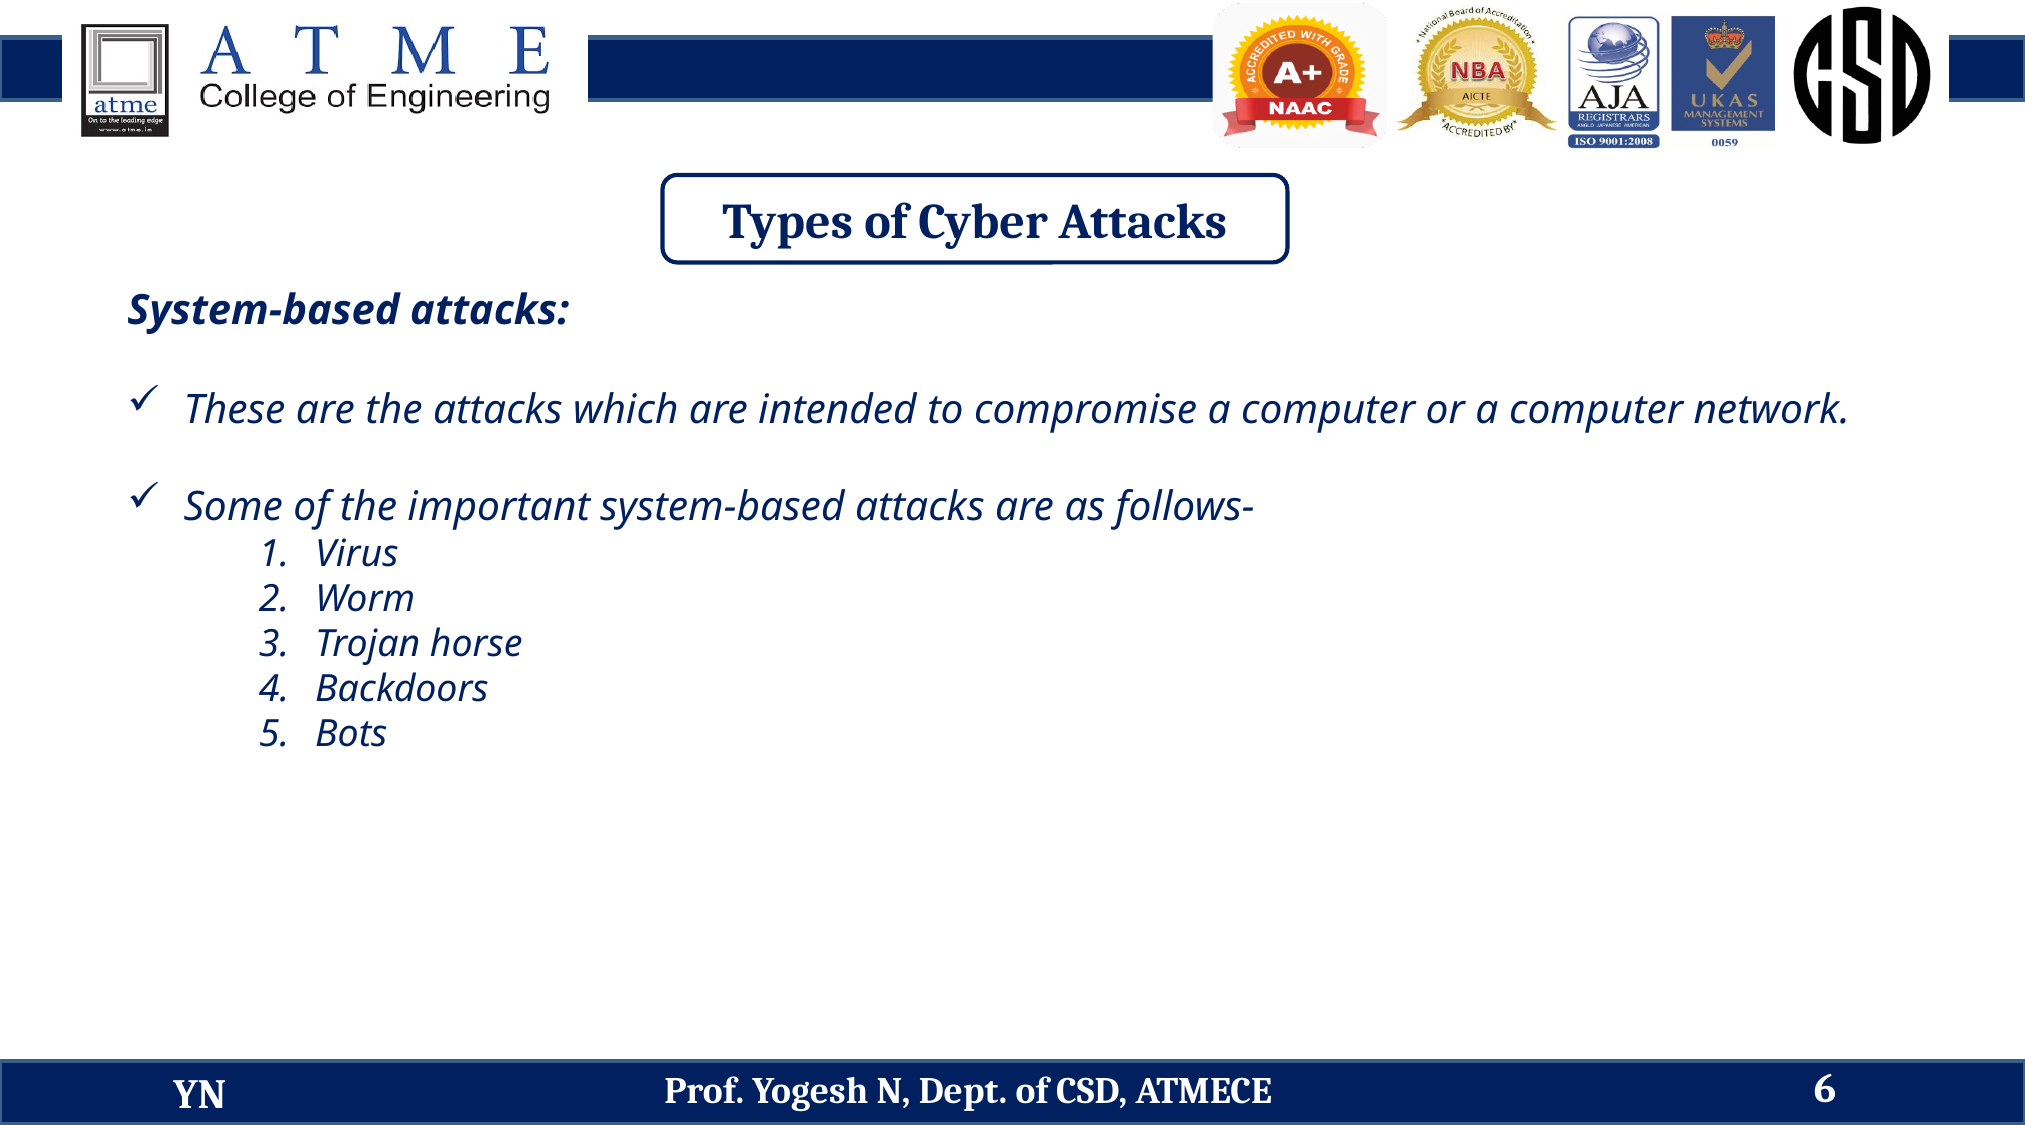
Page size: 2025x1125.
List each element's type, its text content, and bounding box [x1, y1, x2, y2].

text_box Types of Cyber Attacks [660, 172, 1290, 265]
text_box 6 [1625, 1053, 2025, 1125]
picture [1212, 0, 1949, 150]
text_box YN [0, 1059, 400, 1125]
text_box System-based attacks: These are the attacks which are intended to compromise a computer or a computer network. Some of the important system-based attacks are as follows- Virus Worm Trojan horse Backdoors Bots [112, 275, 1975, 761]
text_box Prof. Yogesh N, Dept. of CSD, ATMECE [562, 1058, 1375, 1119]
picture [62, 0, 588, 157]
